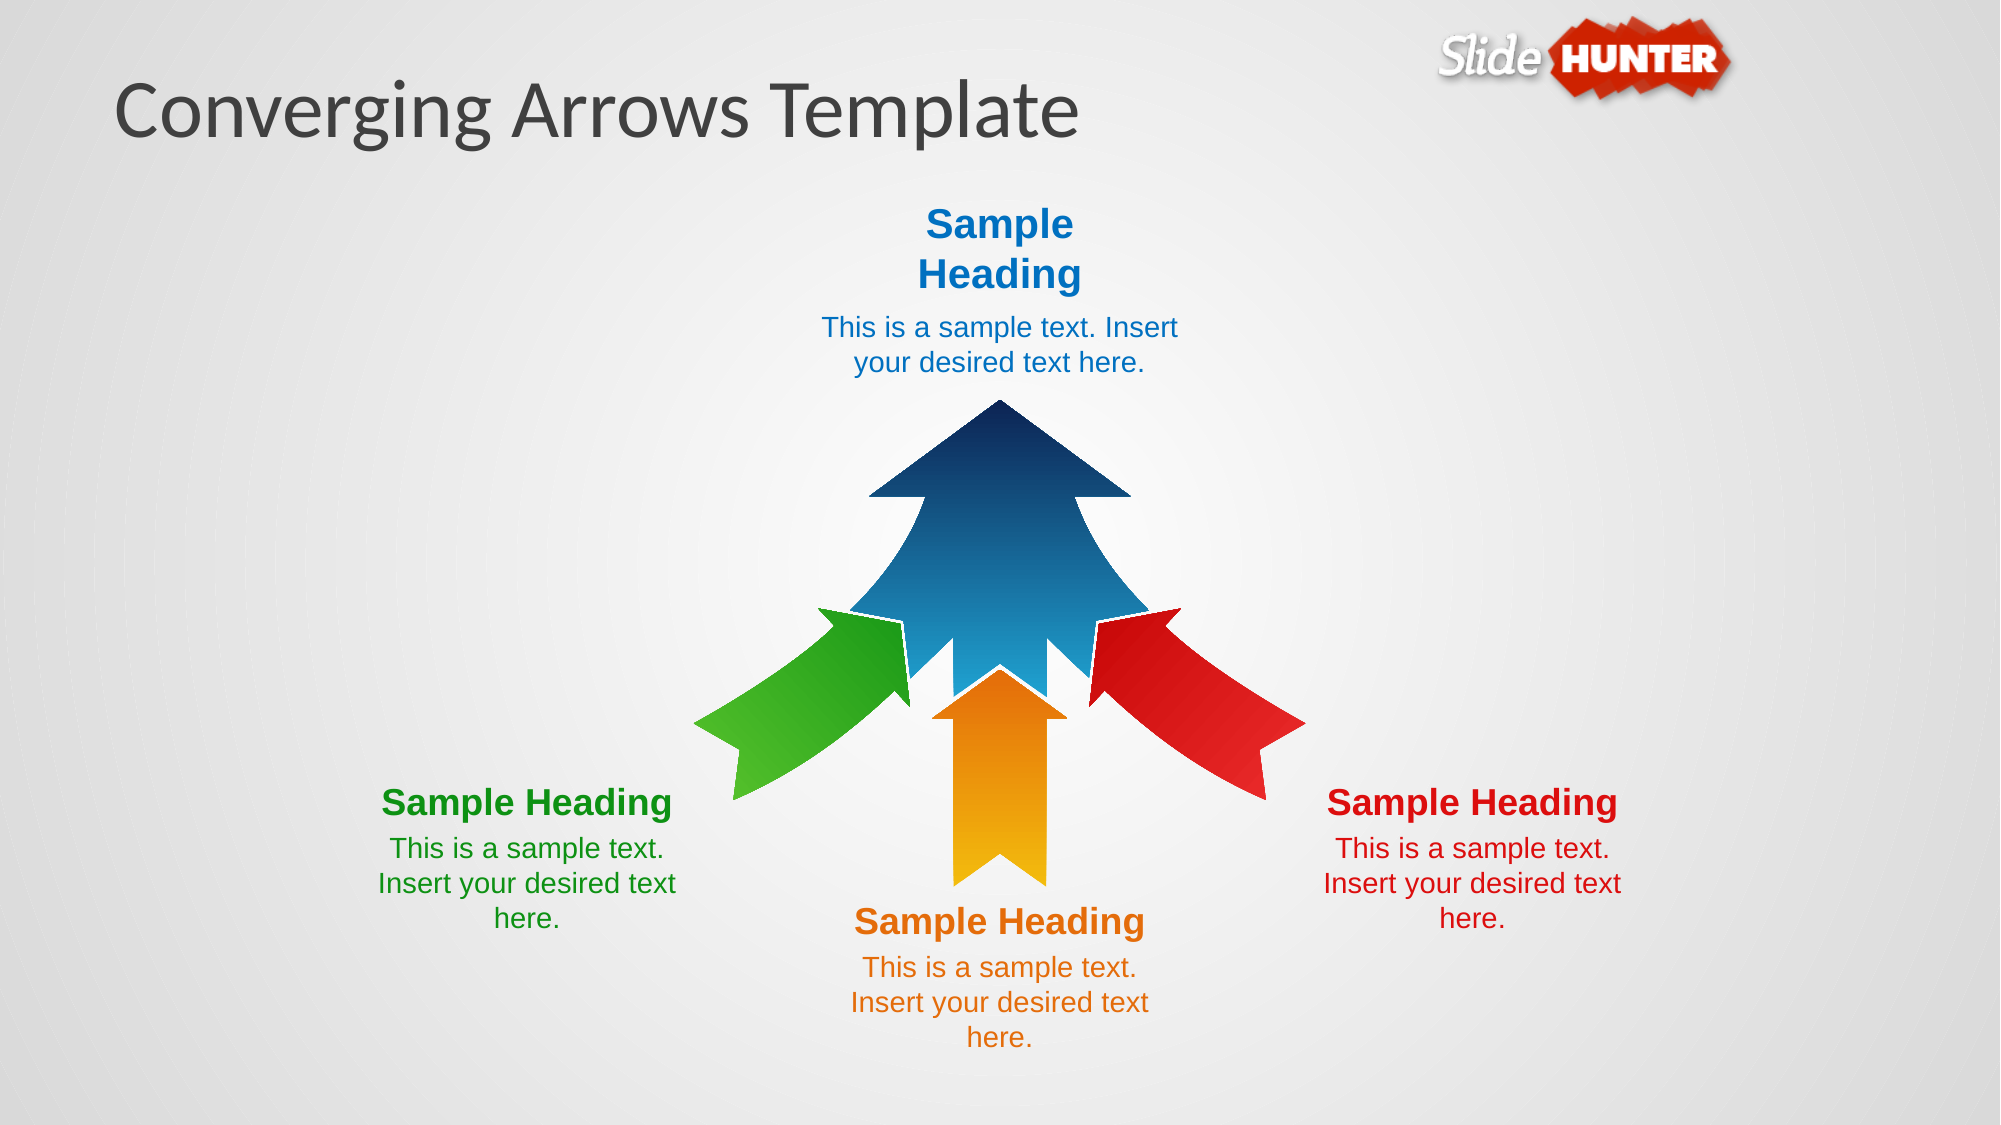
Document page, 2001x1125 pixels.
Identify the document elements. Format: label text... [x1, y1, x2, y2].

title Converging Arrows Template [99, 45, 1900, 163]
text_box This is a sample text. Insert your desired text here. [787, 299, 1213, 388]
text_box [1087, 606, 1308, 802]
text_box Sample Heading [831, 192, 1169, 299]
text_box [1303, 774, 1642, 955]
picture [1437, 15, 1732, 102]
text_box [830, 893, 1169, 1074]
text_box [848, 398, 1152, 700]
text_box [358, 774, 697, 955]
text_box [930, 667, 1070, 889]
text_box [691, 606, 912, 802]
